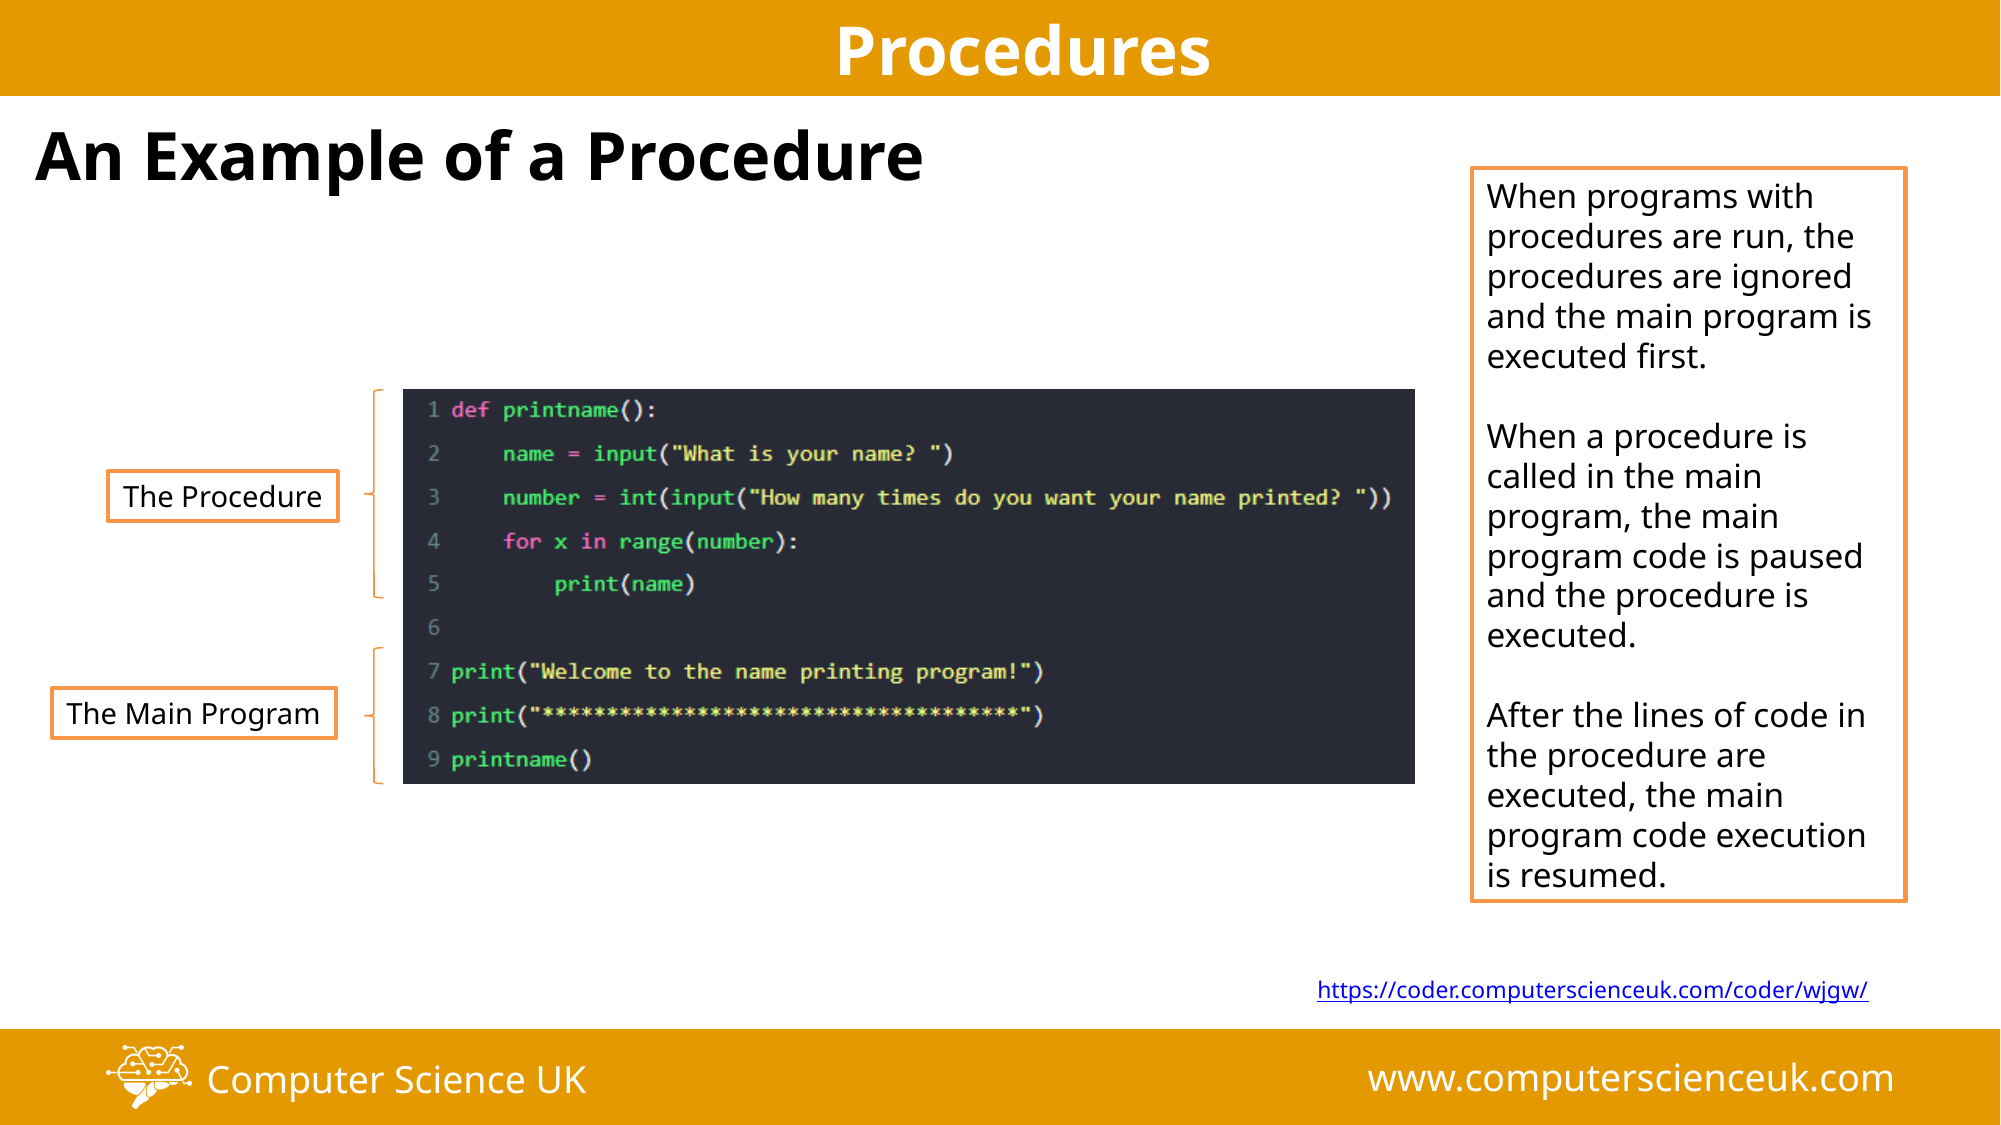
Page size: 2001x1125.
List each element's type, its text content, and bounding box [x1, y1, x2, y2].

text_box When programs with procedures are run, the procedures are ignored and the main program is executed first. When a procedure is called in the main program, the main program code is paused and the procedure is executed. After the lines of code in the procedure are executed, the main program code execution is resumed. [1470, 166, 1908, 903]
text_box https://coder.computerscienceuk.com/coder/wjgw/ [1302, 968, 1884, 1015]
picture [106, 1045, 192, 1109]
text_box The Main Program [50, 686, 338, 740]
picture [403, 389, 1415, 784]
title Procedures [325, 0, 1723, 98]
list An Example of a Procedure [19, 104, 1417, 232]
text_box [363, 388, 384, 599]
text_box [363, 646, 384, 785]
text_box The Procedure [106, 469, 340, 523]
